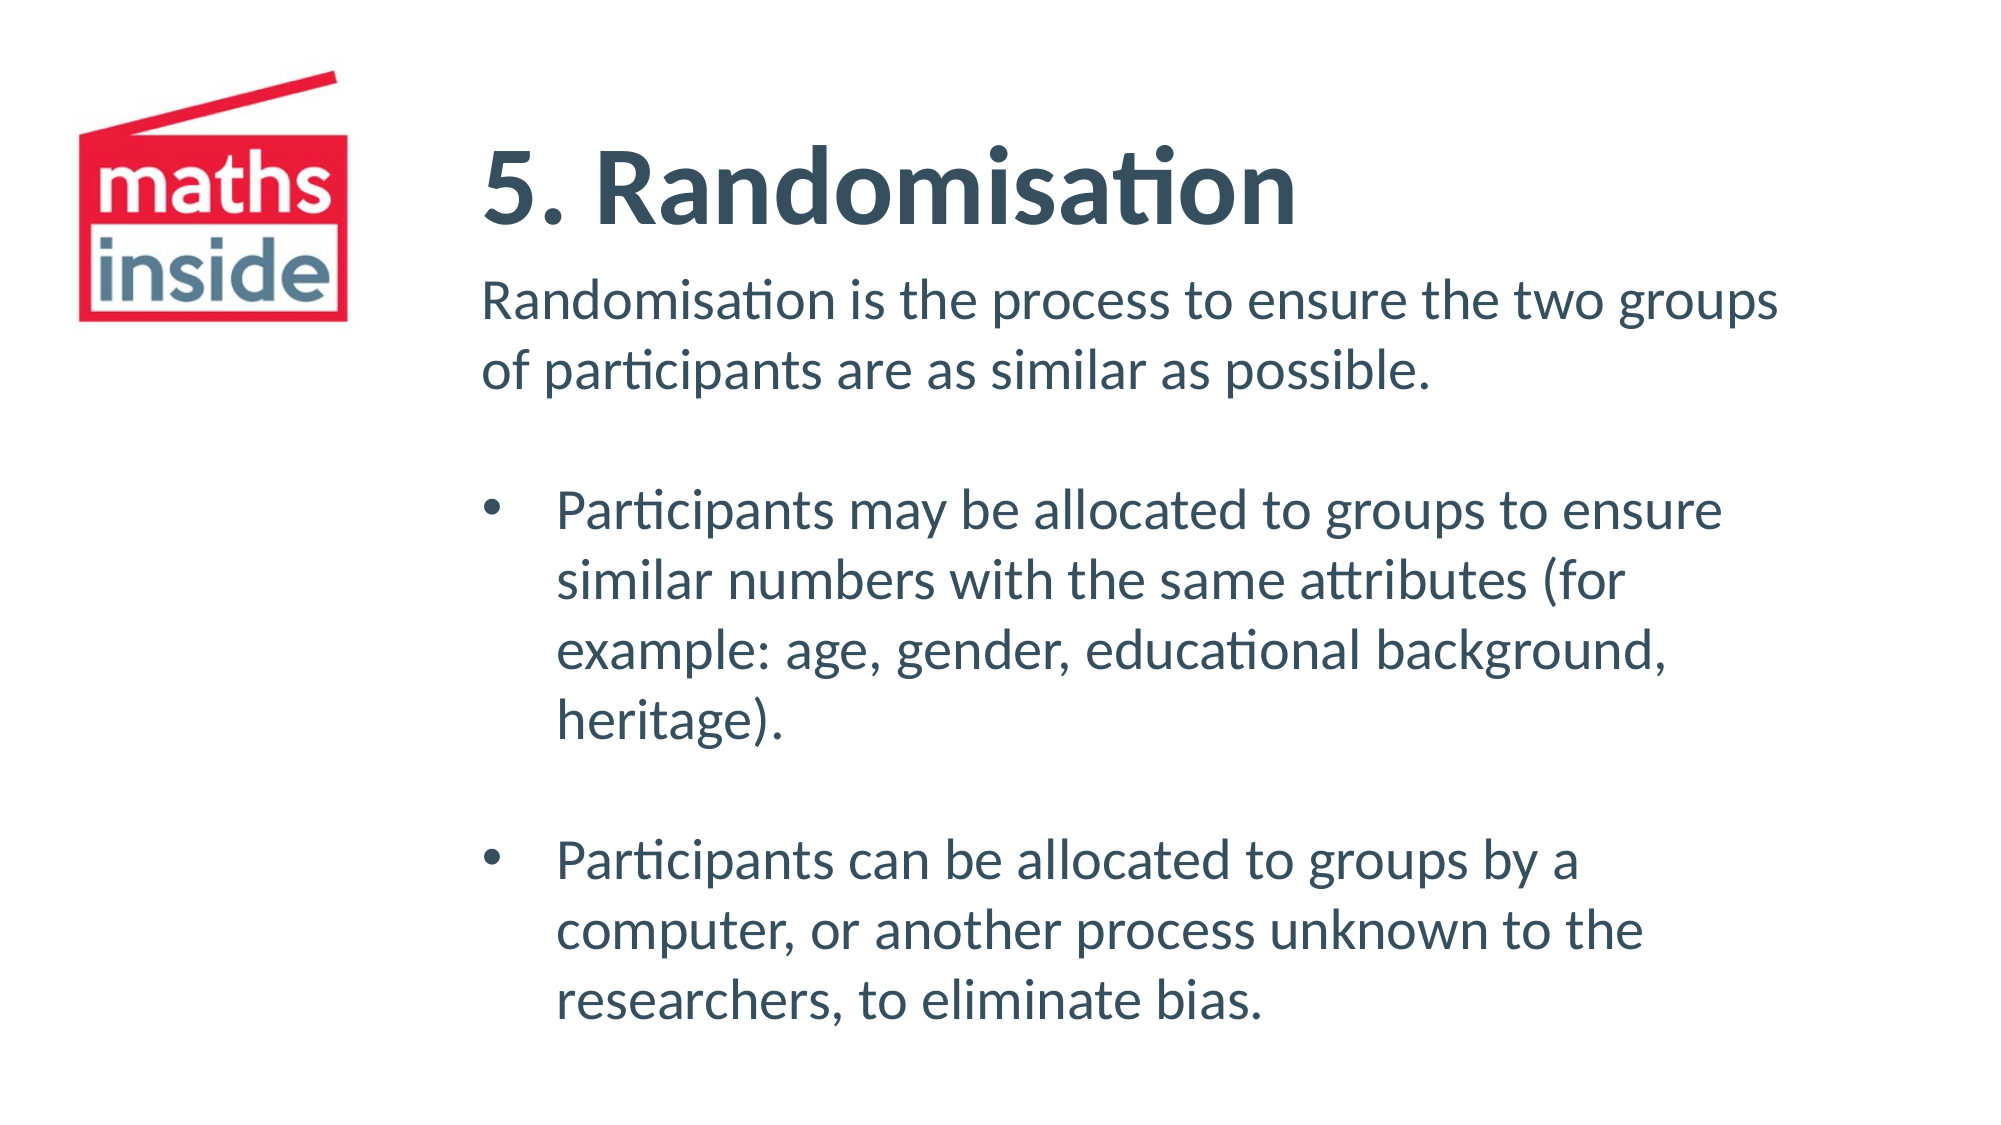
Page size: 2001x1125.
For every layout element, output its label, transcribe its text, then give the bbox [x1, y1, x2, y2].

text_box Randomisation is the process to ensure the two groups of participants are as similar as possible. Participants may be allocated to groups to ensure similar numbers with the same attributes (for example: age, gender, educational background, heritage). Participants can be allocated to groups by a computer, or another process unknown to the researchers, to eliminate bias. [475, 255, 1840, 1097]
picture [70, 62, 357, 331]
text_box 5. Randomisation [475, 106, 1925, 287]
